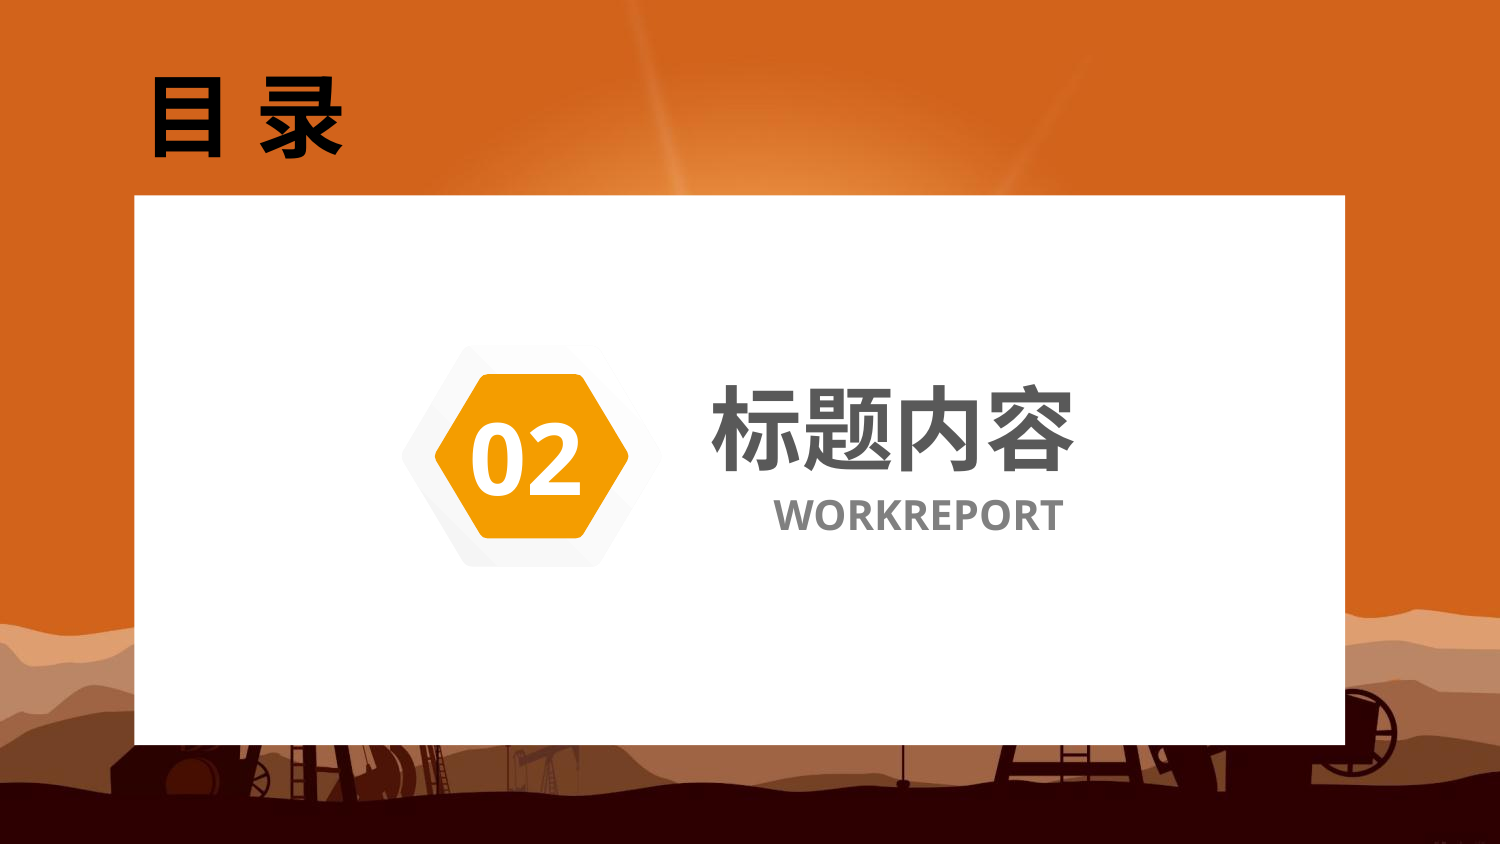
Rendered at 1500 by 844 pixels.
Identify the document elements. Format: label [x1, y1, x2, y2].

picture [0, 0, 1500, 844]
text_box [400, 344, 664, 568]
text_box [695, 365, 1132, 548]
